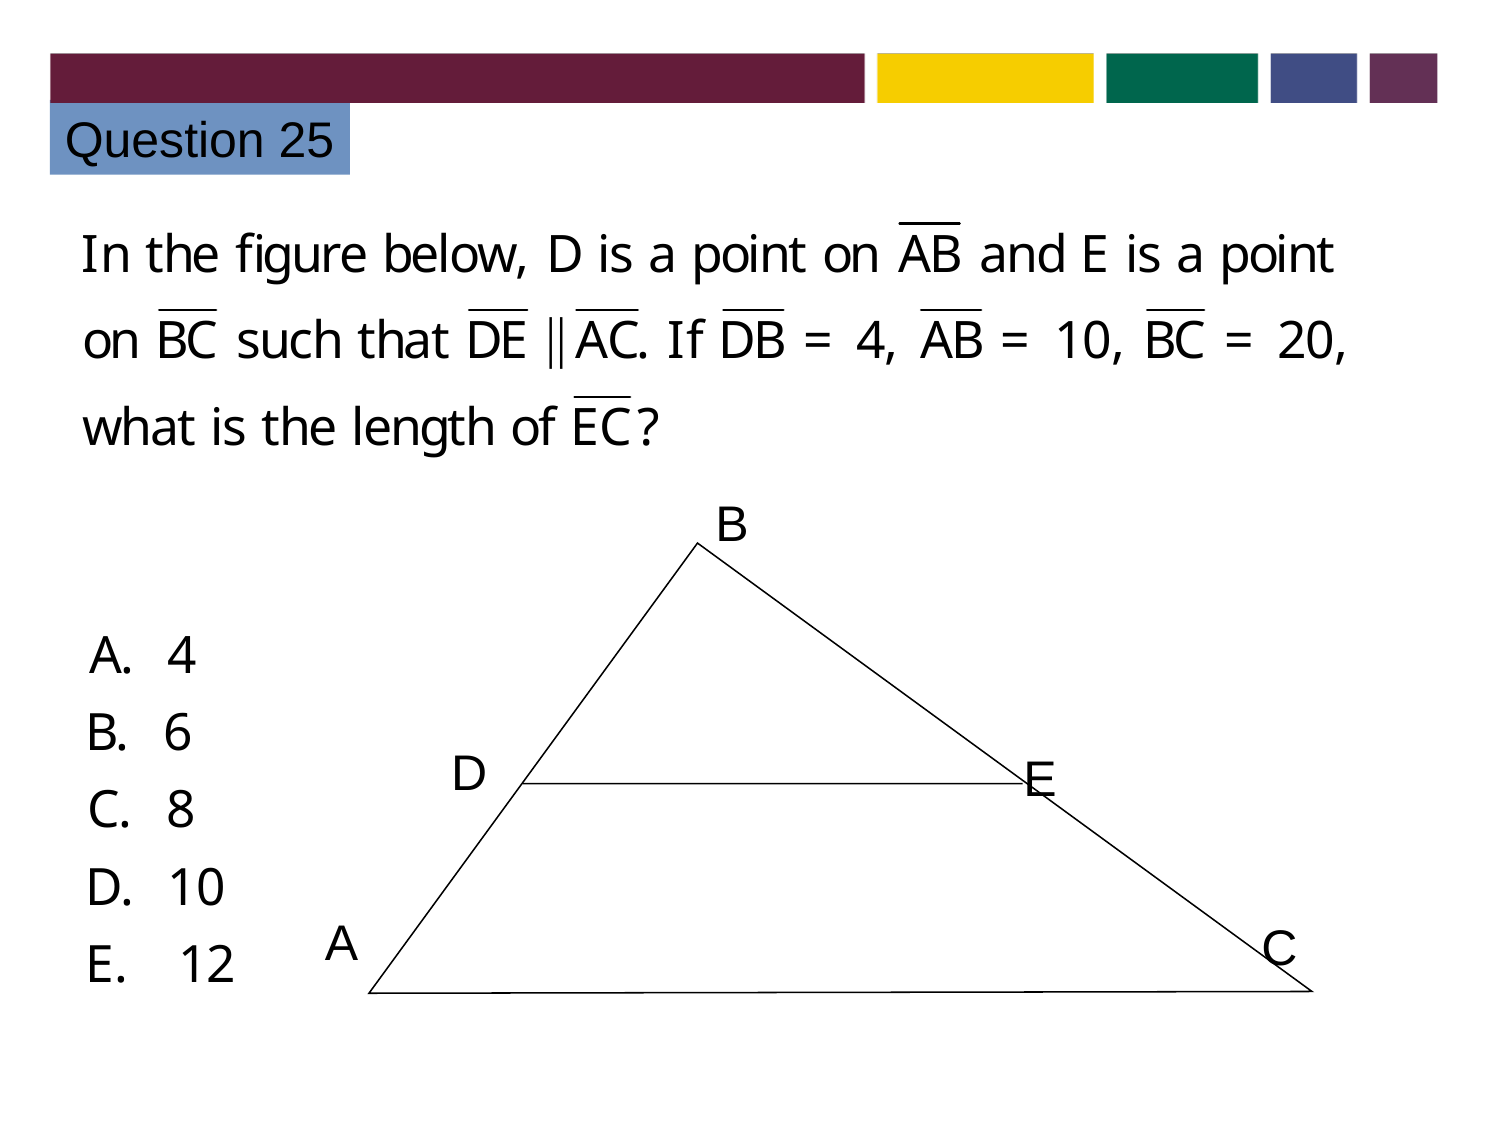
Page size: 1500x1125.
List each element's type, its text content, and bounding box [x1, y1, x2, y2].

picture [37, 37, 1438, 103]
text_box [80, 625, 245, 992]
text_box [368, 784, 1312, 994]
text_box Question 25 [49, 111, 350, 175]
text_box D A [310, 733, 561, 979]
text_box B E C [672, 483, 1386, 984]
text_box [558, 578, 672, 783]
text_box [74, 212, 1358, 467]
